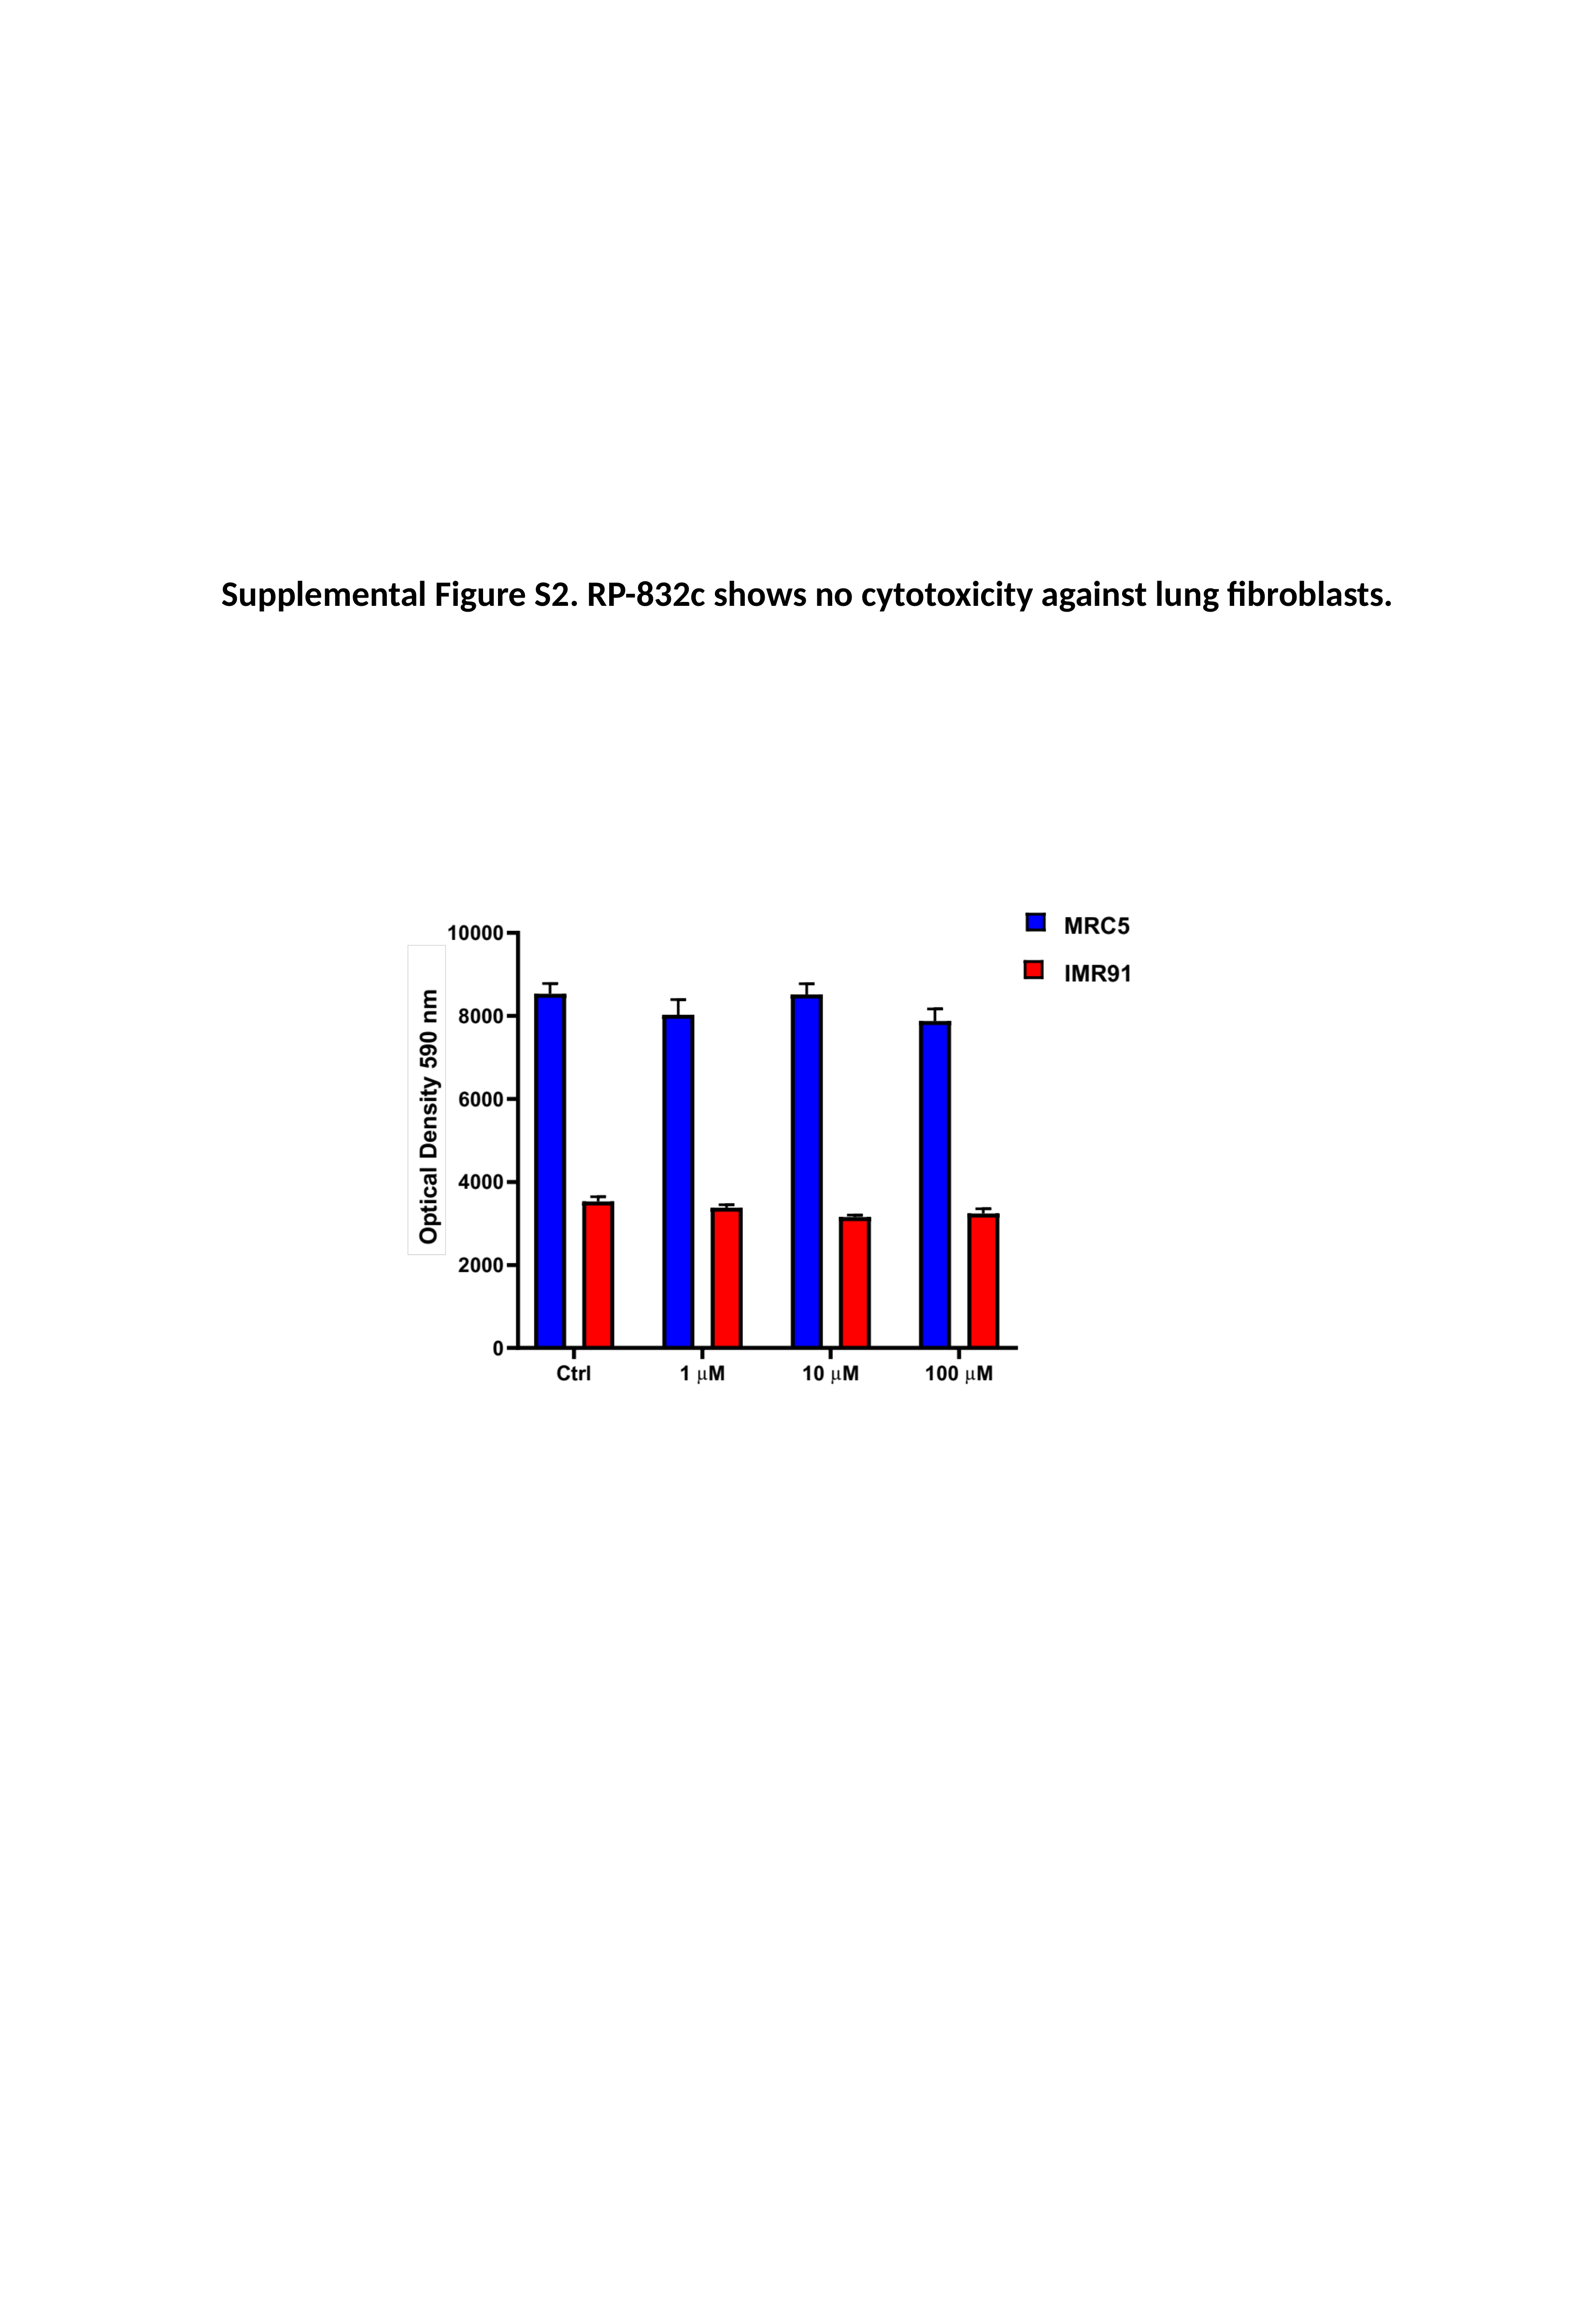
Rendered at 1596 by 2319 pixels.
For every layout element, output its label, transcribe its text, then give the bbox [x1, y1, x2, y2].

picture [406, 892, 1204, 1404]
text_box Supplemental Figure S2. RP-832c shows no cytotoxicity against lung fibroblasts. [214, 567, 1444, 617]
